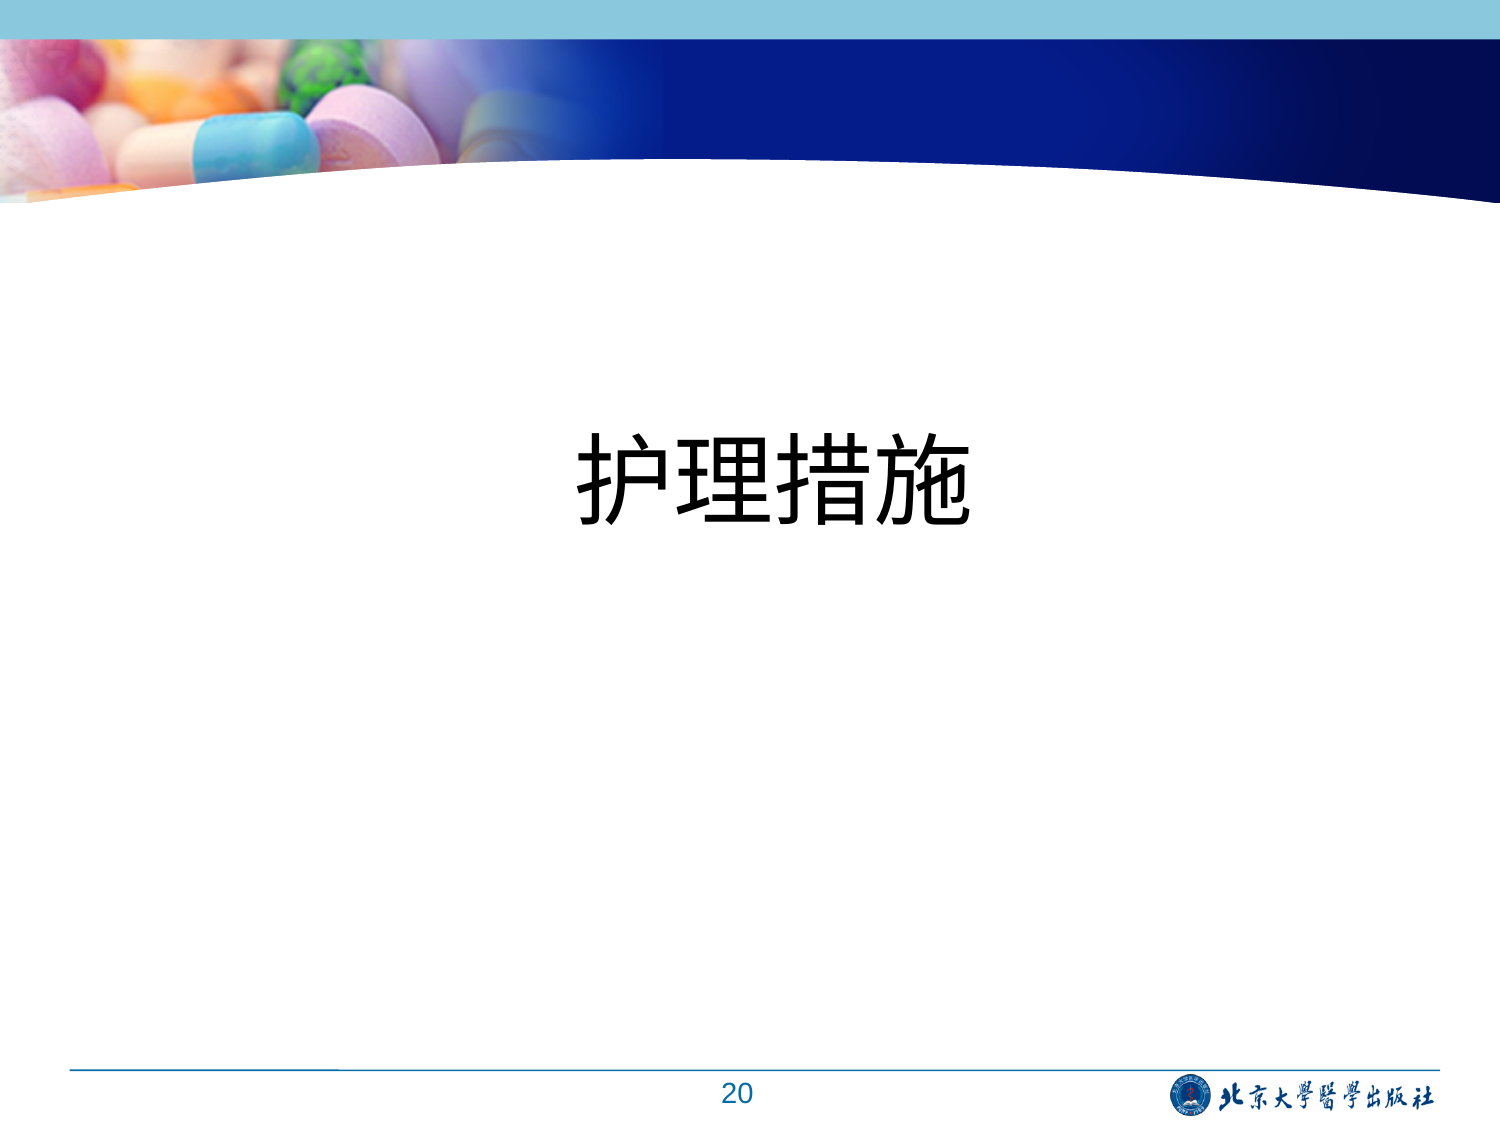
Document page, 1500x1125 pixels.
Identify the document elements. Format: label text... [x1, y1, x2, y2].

picture [1170, 1074, 1436, 1118]
slide_number 20 [562, 1066, 913, 1117]
picture [0, 40, 1500, 203]
text_box 护理措施 [152, 410, 1395, 545]
